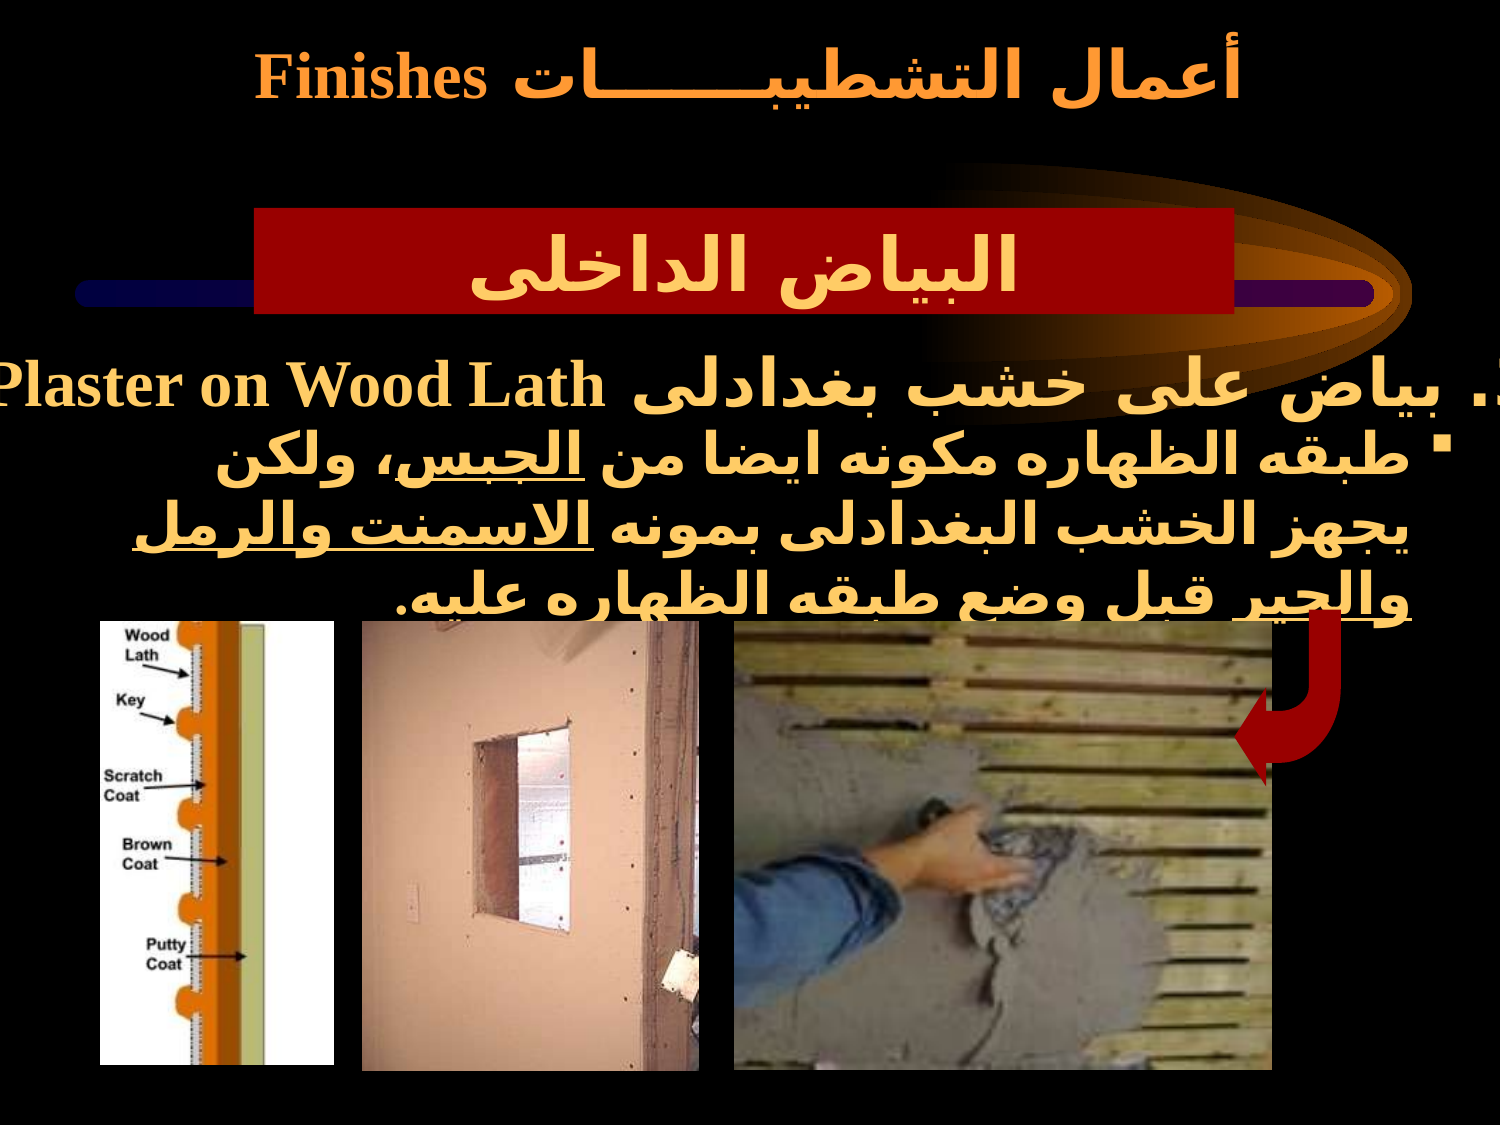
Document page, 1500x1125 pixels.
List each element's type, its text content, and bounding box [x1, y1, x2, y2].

picture [99, 621, 334, 1066]
text_box 3. بياض على خشب بغدادلى Plaster on Wood Lath [478, 326, 1046, 433]
text_box البياض الداخلى [253, 207, 1235, 315]
text_box أعمال التشطيبـــــــات Finishes [183, 19, 1317, 126]
text_box [1276, 609, 1341, 763]
picture [734, 621, 1272, 1071]
picture [362, 621, 700, 1071]
text_box طبقه الظهاره مكونه ايضا من الجبس، ولكن يجهز الخشب البغدادلى بمونه الاسمنت والرمل والجير قبل وضع طبقه الظهاره عليه. [112, 456, 1471, 587]
